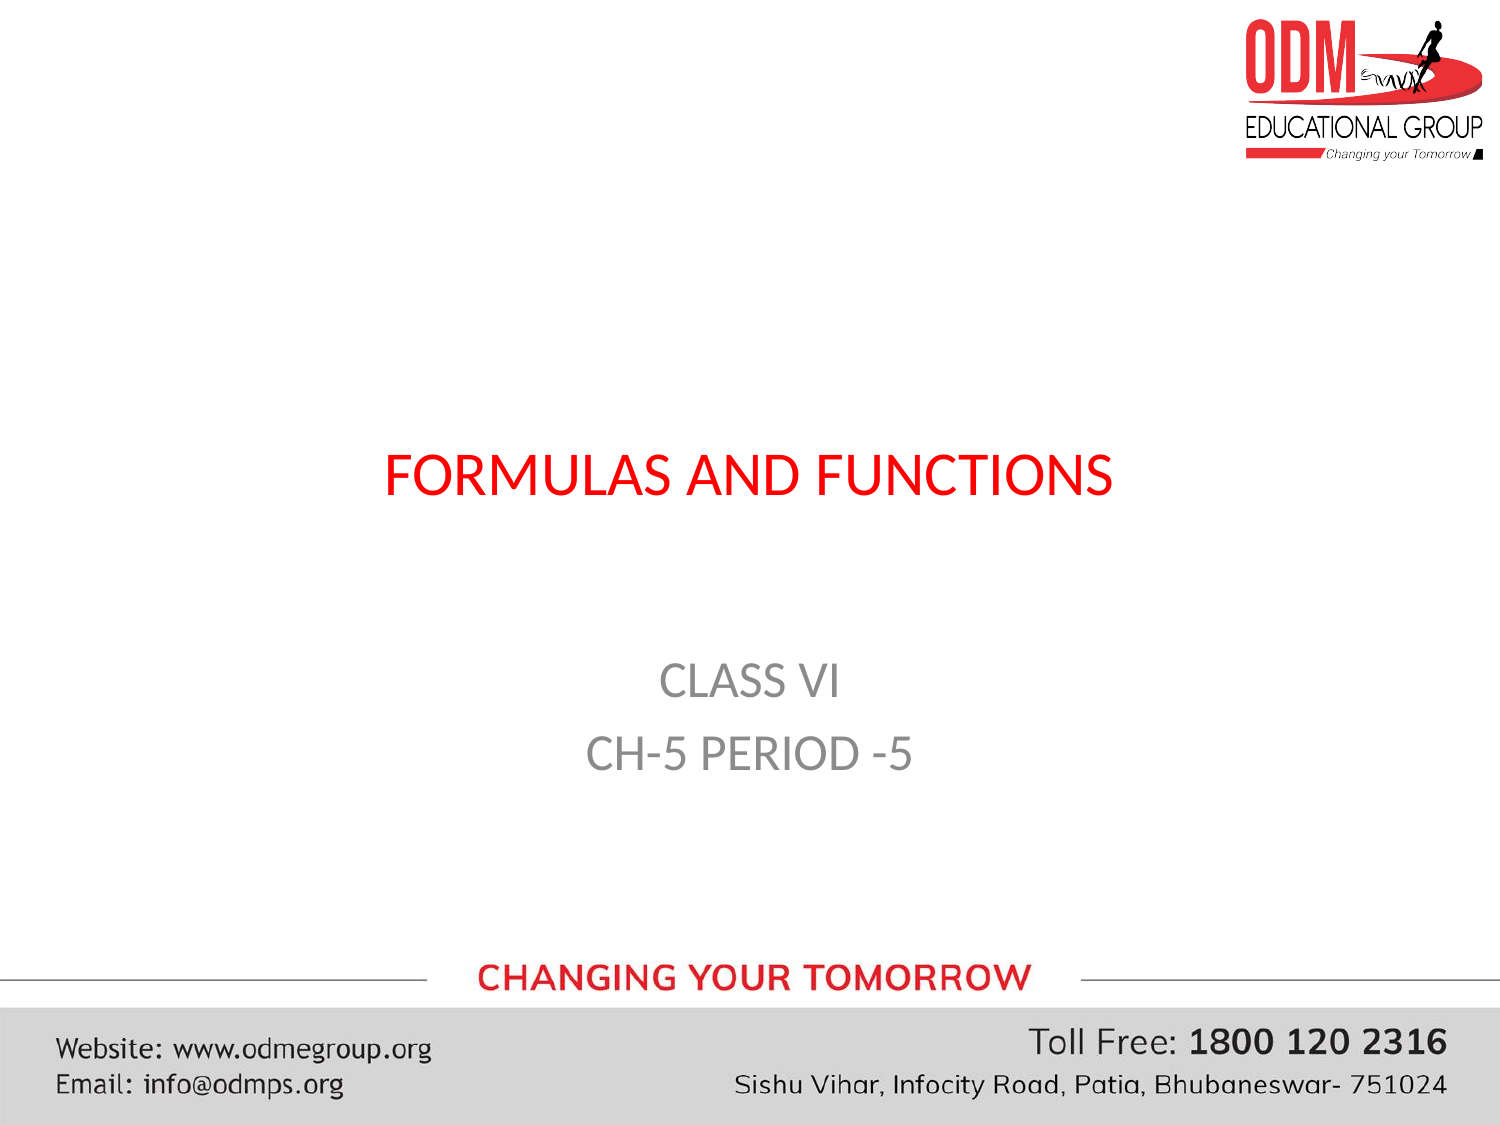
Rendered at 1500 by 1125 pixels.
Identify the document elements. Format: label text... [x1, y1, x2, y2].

picture [0, 900, 1500, 1125]
title FORMULAS AND FUNCTIONS [112, 349, 1388, 591]
picture [1245, 18, 1483, 162]
subtitle CLASS VI CH-5 PERIOD -5 [225, 637, 1275, 899]
